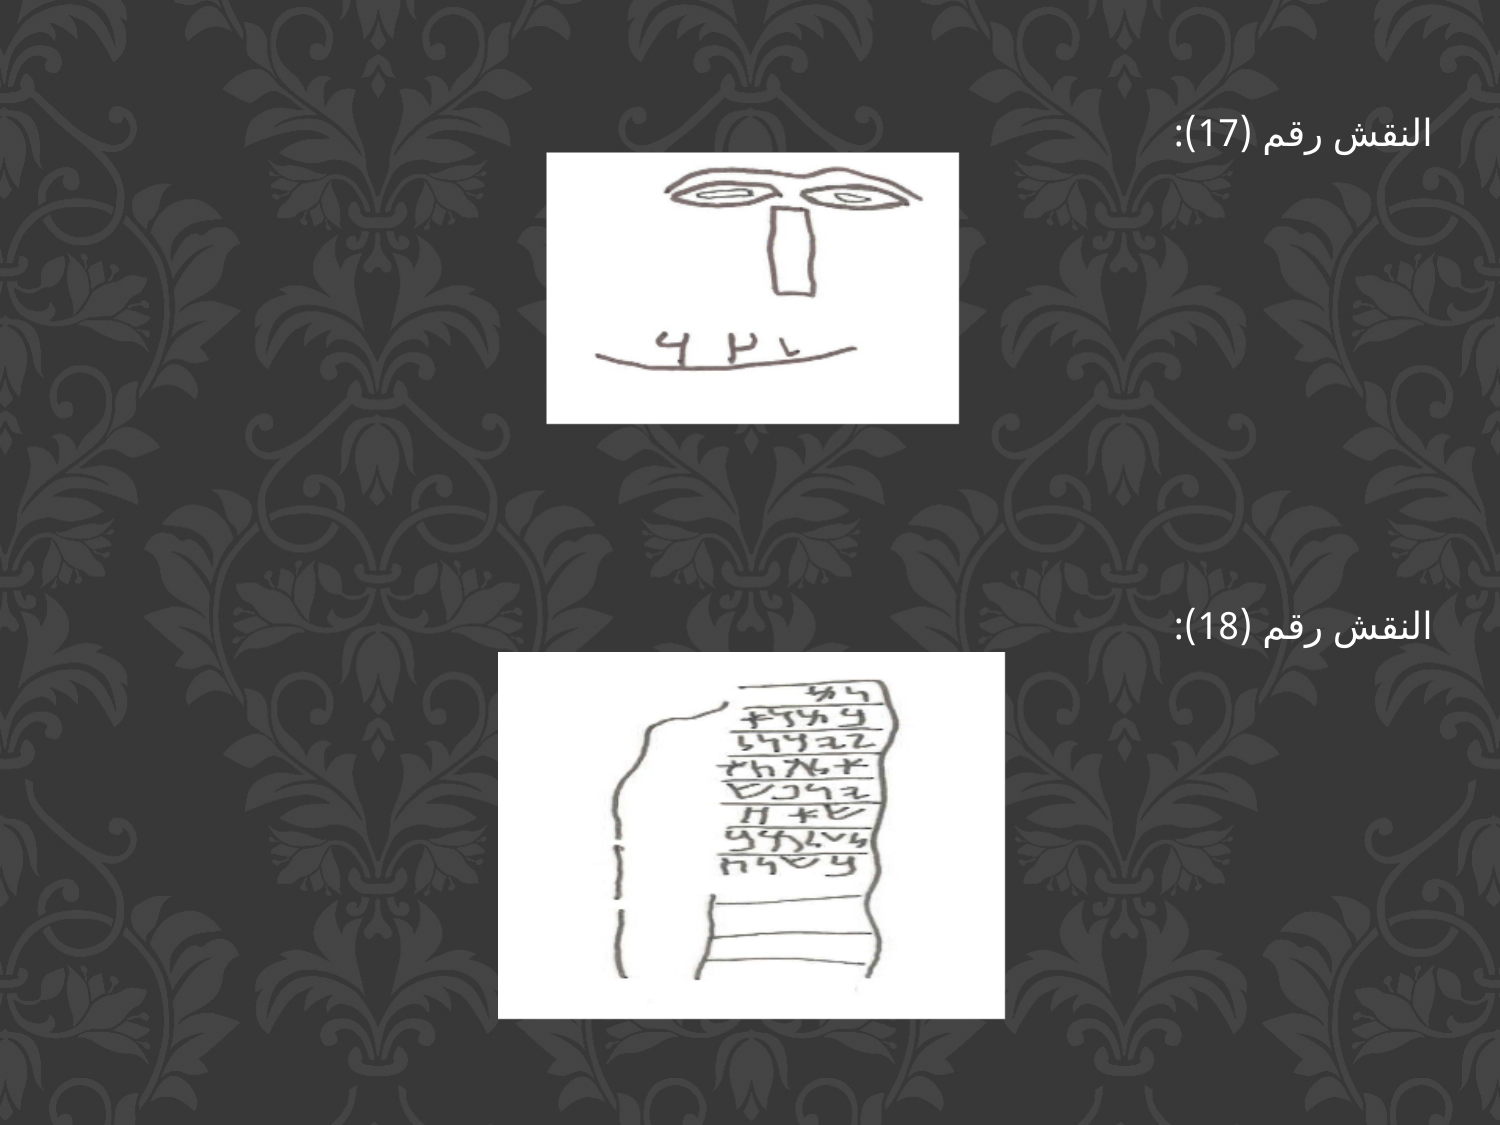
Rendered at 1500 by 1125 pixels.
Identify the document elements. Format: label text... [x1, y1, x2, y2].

picture [544, 151, 961, 426]
text_box النقش رقم (18): [1117, 594, 1448, 655]
text_box النقش رقم (17): [1117, 101, 1448, 162]
picture [498, 652, 1007, 1021]
